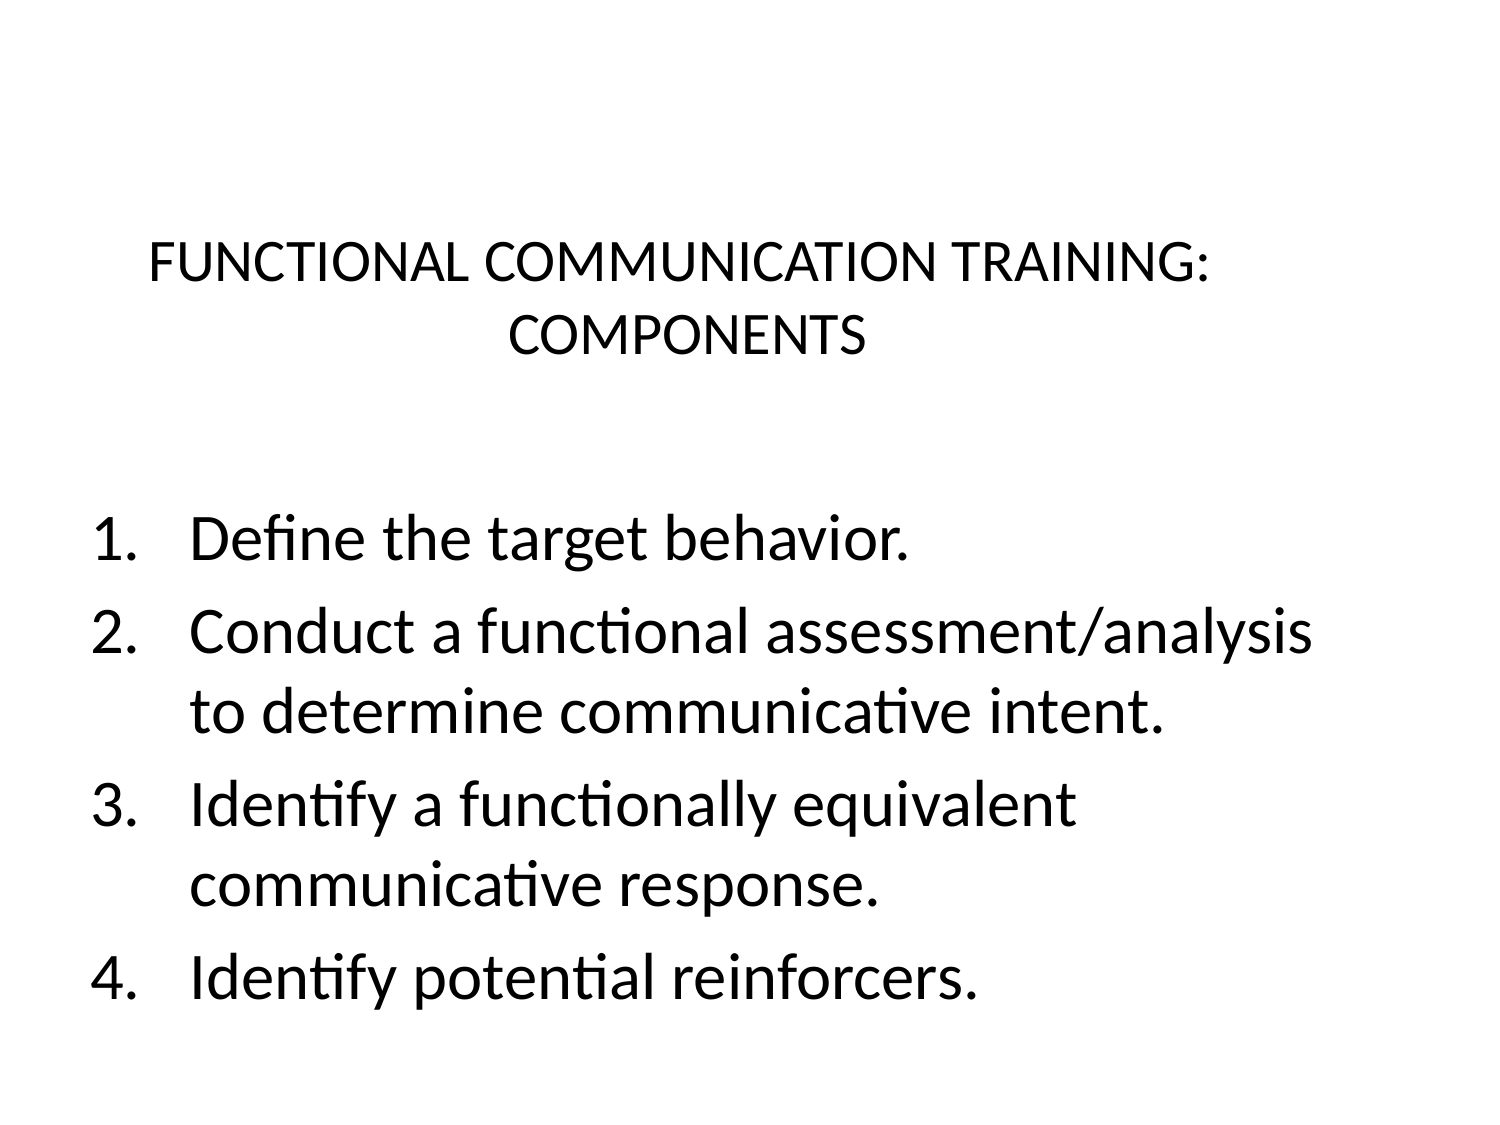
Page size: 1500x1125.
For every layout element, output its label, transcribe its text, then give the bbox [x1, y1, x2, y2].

title FUNCTIONAL COMMUNICATION TRAINING: COMPONENTS [99, 212, 1276, 375]
list Define the target behavior. Conduct a functional assessment/analysis to determine communicative intent. Identify a functionally equivalent communicative response. Identify potential reinforcers. [75, 392, 1375, 1125]
